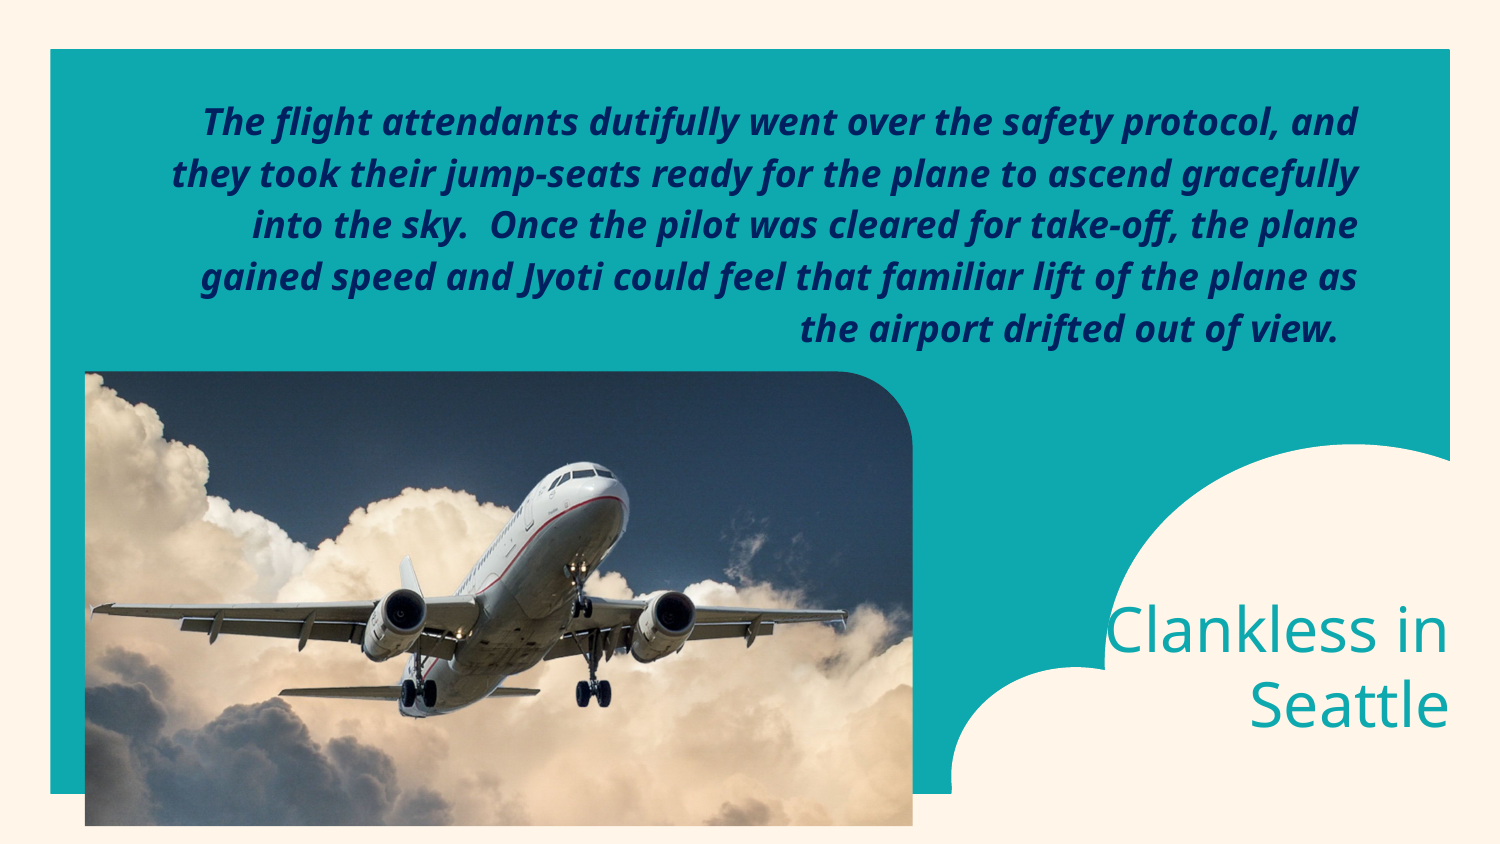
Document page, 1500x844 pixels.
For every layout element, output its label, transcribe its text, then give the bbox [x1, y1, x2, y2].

text_box The flight attendants dutifully went over the safety protocol, and they took their jump-seats ready for the plane to ascend gracefully into the sky. Once the pilot was cleared for take-off, the plane gained speed and Jyoti could feel that familiar lift of the plane as the airport drifted out of view. [125, 76, 1375, 417]
picture [84, 371, 913, 827]
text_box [951, 444, 1500, 844]
